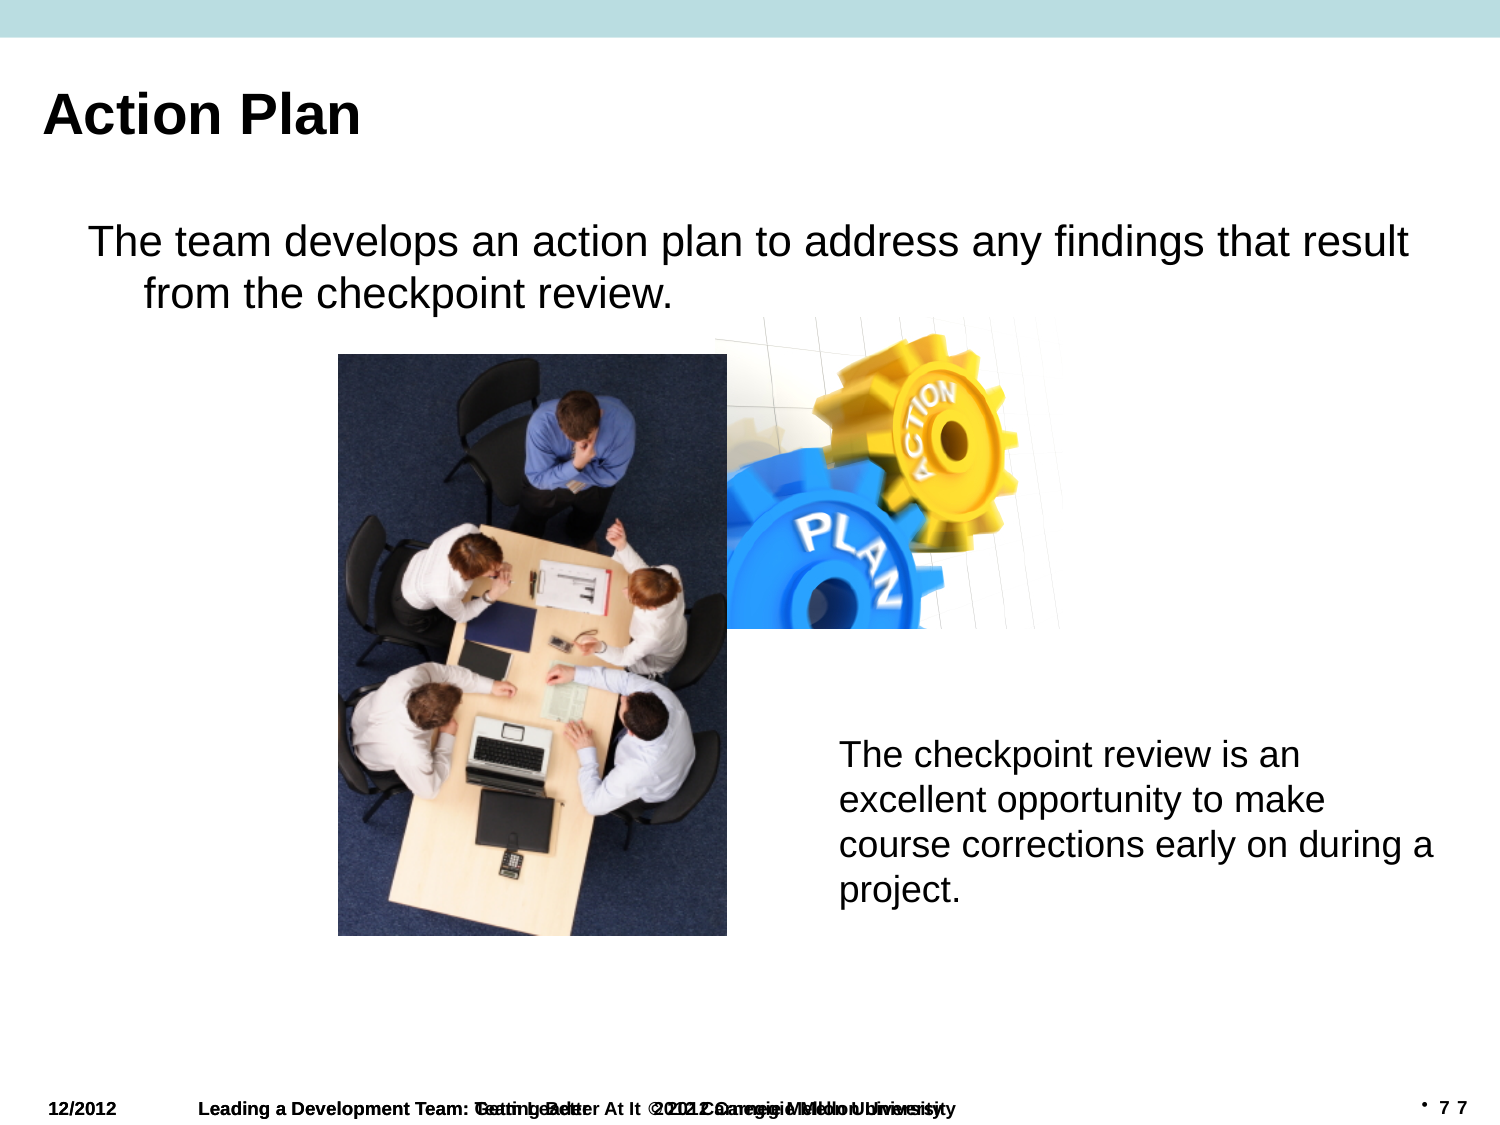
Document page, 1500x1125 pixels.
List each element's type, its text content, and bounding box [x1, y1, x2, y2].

picture [338, 317, 1063, 936]
list The team develops an action plan to address any findings that result from the checkpoint review. [87, 212, 1439, 384]
text_box The checkpoint review is an excellent opportunity to make course corrections early on during a project. [824, 722, 1457, 918]
title Action Plan [42, 89, 1438, 146]
